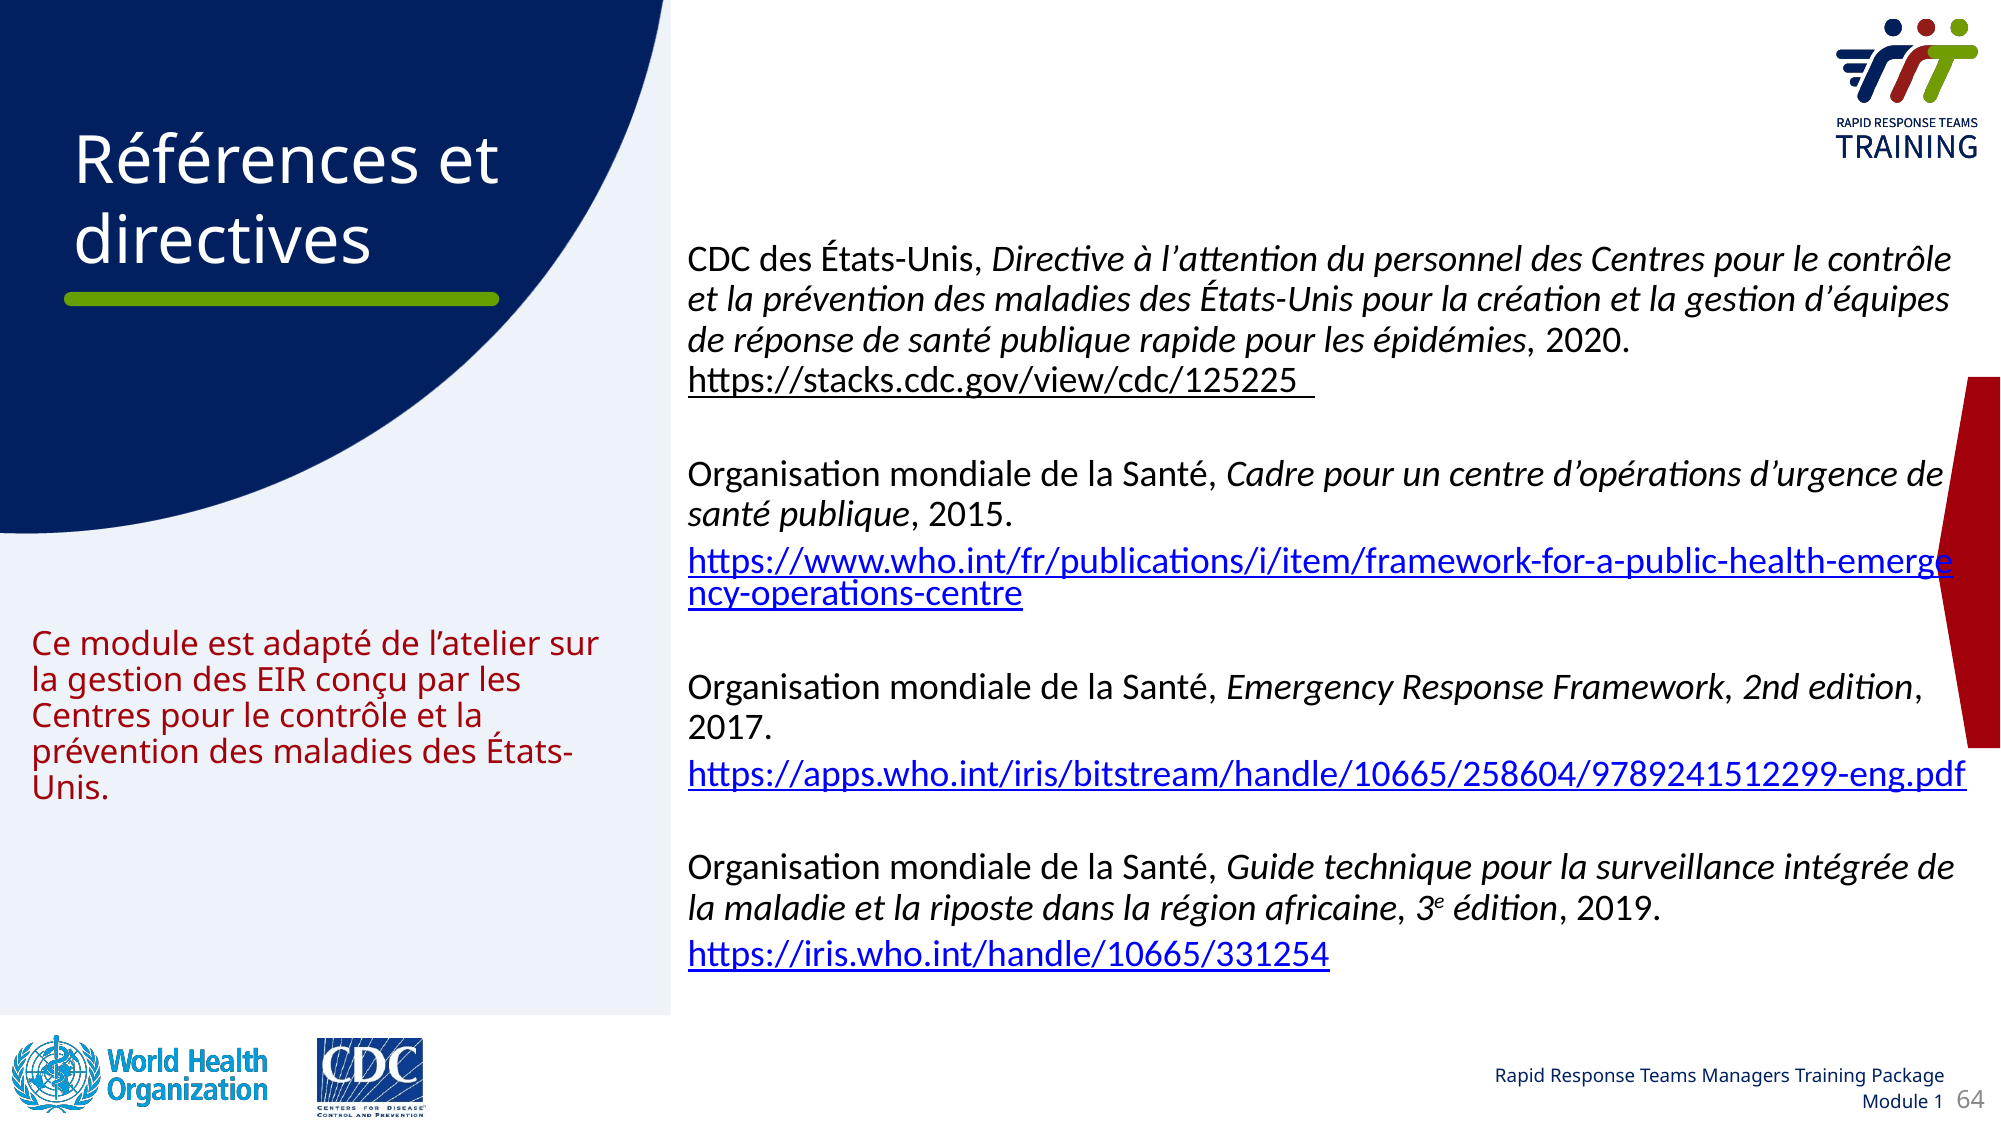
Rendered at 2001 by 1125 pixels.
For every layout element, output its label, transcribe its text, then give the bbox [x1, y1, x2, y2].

picture [46, 1056, 54, 1062]
picture [34, 1054, 43, 1078]
picture [40, 1062, 47, 1070]
list CDC des États-Unis, Directive à lʼattention du personnel des Centres pour le contrôle et la prévention des maladies des États-Unis pour la création et la gestion dʼéquipes de réponse de santé publique rapide pour les épidémies, 2020. https://stacks.cdc.gov/view/cdc/125225 Organisation mondiale de la Santé, Cadre pour un centre d’opérations d’urgence de santé publique, 2015. https://www.who.int/fr/publications/i/item/framework-for-a-public-health-emergency-operations-centre Organisation mondiale de la Santé, Emergency Response Framework, 2nd edition, 2017. https://apps.who.int/iris/bitstream/handle/10665/258604/9789241512299-eng.pdf Organisation mondiale de la Santé, Guide technique pour la surveillance intégrée de la maladie et la riposte dans la région africaine, 3e édition, 2019. https://iris.who.int/handle/10665/331254 [679, 141, 1981, 1097]
picture [22, 1062, 26, 1077]
picture [12, 1035, 54, 1068]
picture [59, 1035, 267, 1113]
picture [50, 1108, 62, 1113]
picture [30, 1083, 37, 1091]
text_box 64 [1557, 1075, 1993, 1121]
picture [71, 1053, 90, 1091]
picture [1835, 19, 1978, 141]
picture [317, 1038, 426, 1117]
picture [12, 1083, 48, 1113]
picture [0, 0, 670, 538]
title Ce module est adapté de l’atelier sur la gestion des EIR conçu par les Centres pour le contrôle et la prévention des maladies des États-Unis. [23, 650, 617, 784]
picture [36, 1088, 78, 1105]
picture [24, 1054, 36, 1087]
